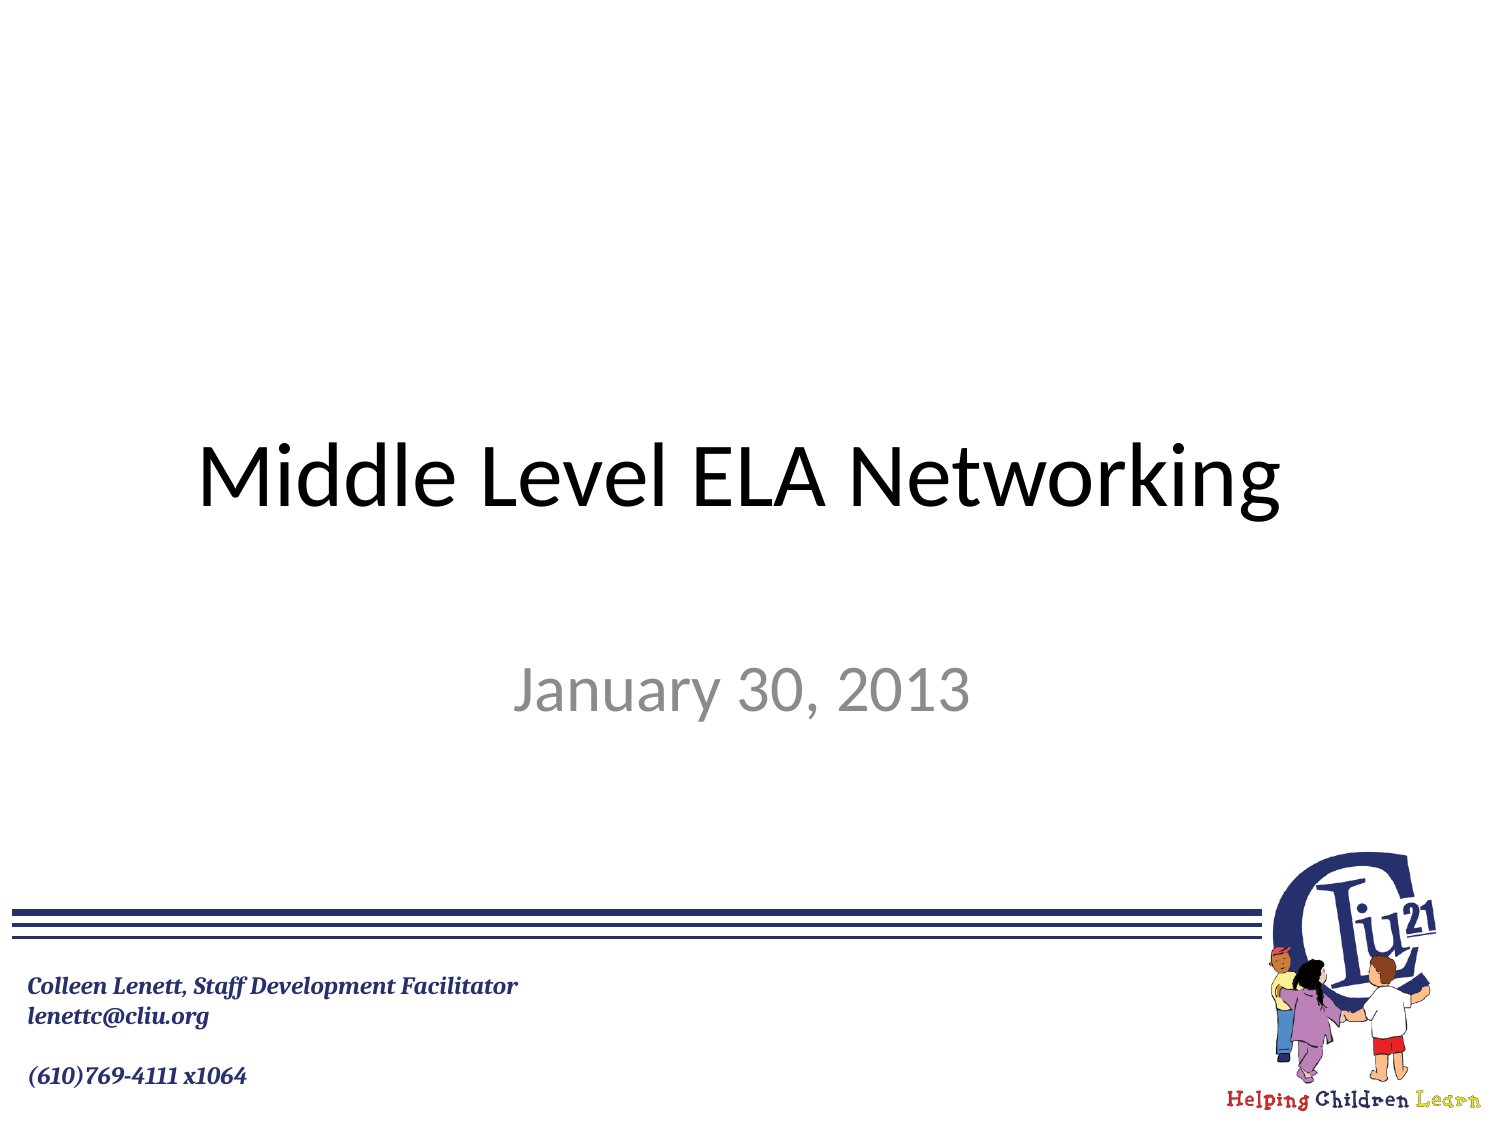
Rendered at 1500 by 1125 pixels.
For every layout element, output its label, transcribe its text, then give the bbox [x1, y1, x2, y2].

subtitle January 30, 2013 [225, 637, 1275, 909]
title Middle Level ELA Networking [112, 349, 1388, 591]
text_box Colleen Lenett, Staff Development Facilitator lenettc@cliu.org (610)769-4111 x1064 [12, 962, 563, 1097]
picture [1208, 837, 1500, 1121]
